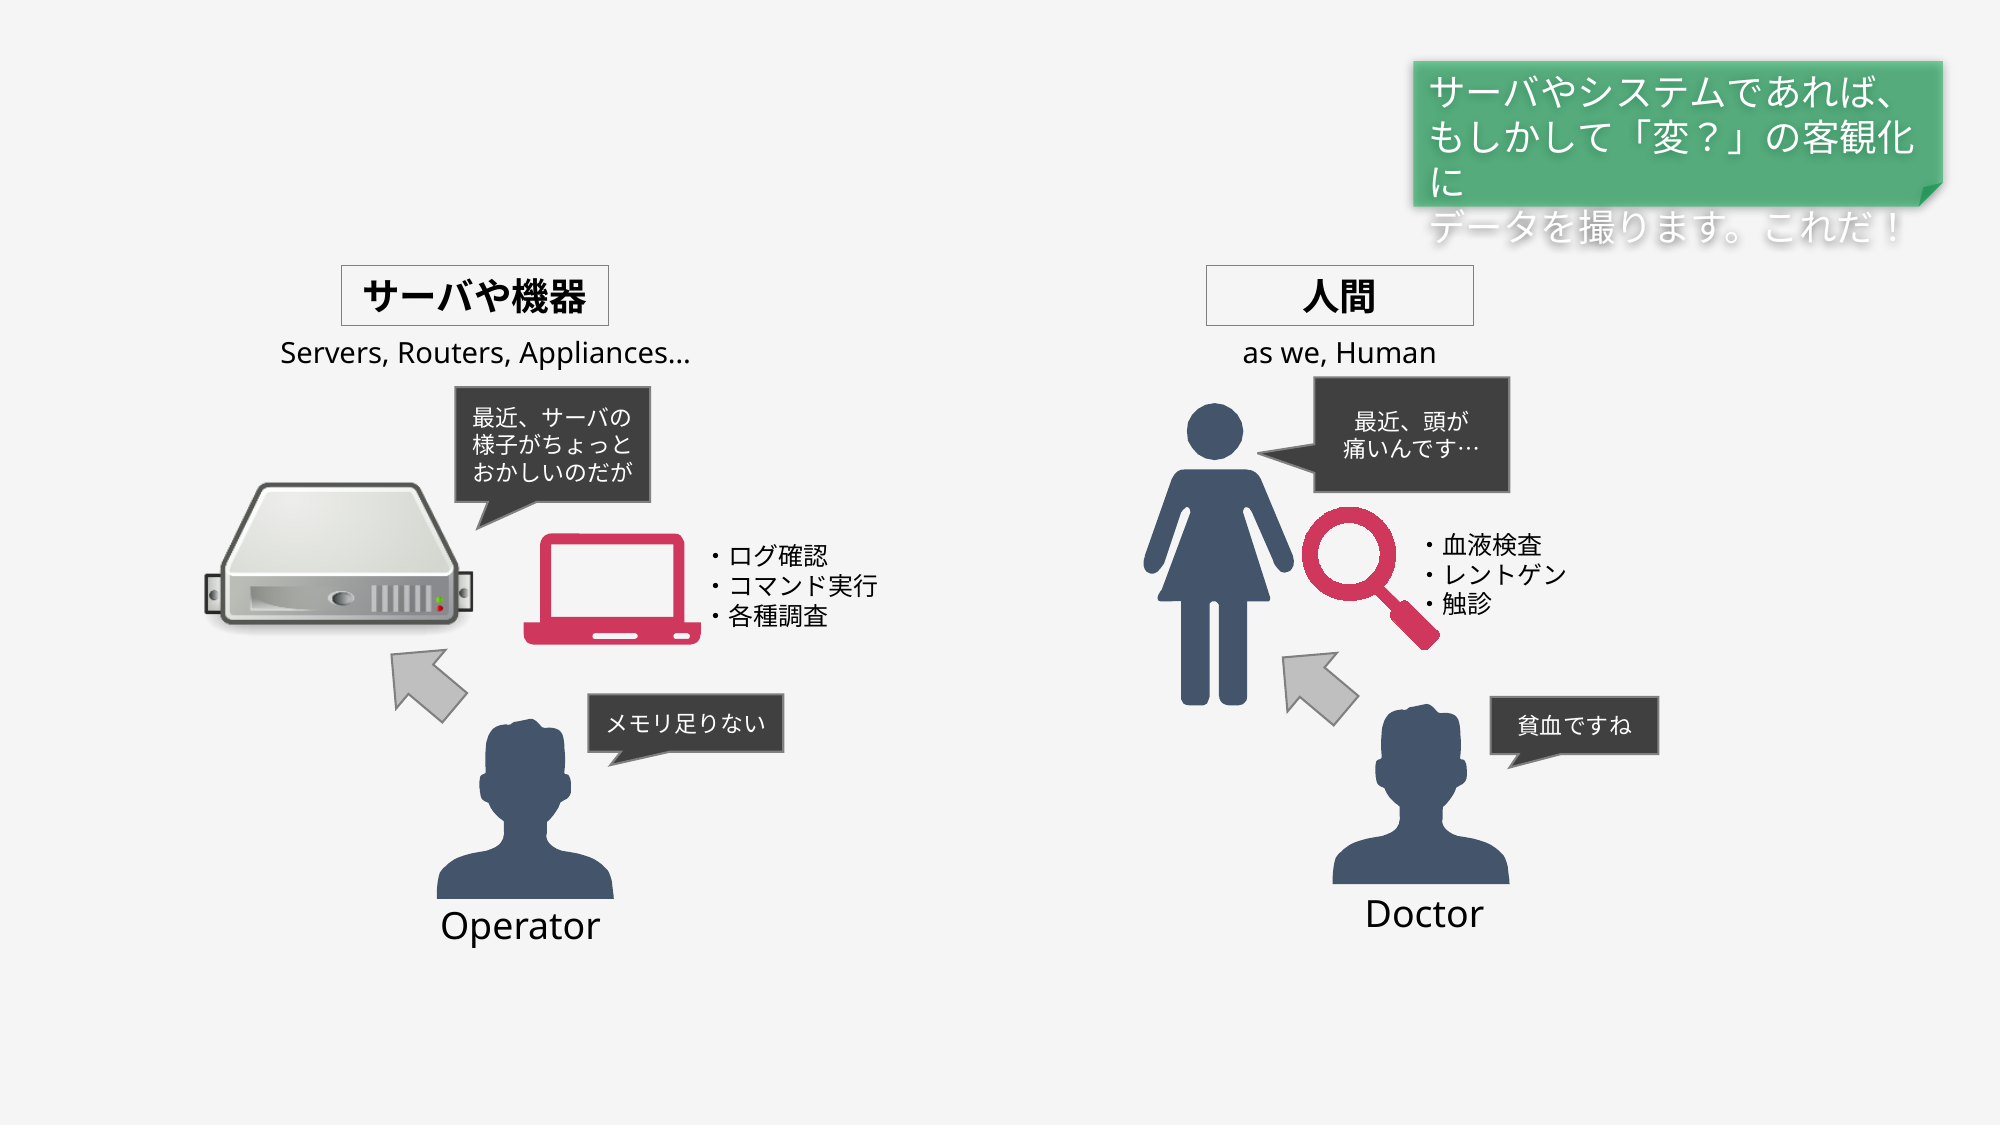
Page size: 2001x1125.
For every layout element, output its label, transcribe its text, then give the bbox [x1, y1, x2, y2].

text_box [1281, 651, 1360, 727]
text_box [1186, 403, 1244, 461]
text_box ・血液検査 ・レントゲン ・触診 [1402, 521, 1583, 627]
text_box [436, 719, 447, 724]
text_box サーバや機器 [341, 265, 609, 326]
text_box 人間 [1206, 265, 1474, 326]
text_box [436, 718, 614, 894]
text_box サーバやシステムであれば、 もしかして「変？」の客観化に データを撮ります。これだ！ [1413, 61, 1943, 207]
text_box 貧血ですね [1489, 695, 1660, 770]
picture [200, 439, 480, 719]
text_box [1143, 469, 1294, 706]
text_box [523, 533, 700, 645]
text_box 最近、頭が 痛いんです… [1257, 376, 1511, 494]
text_box [1332, 703, 1510, 885]
text_box as we, Human [1227, 326, 1452, 377]
text_box Operator [425, 894, 616, 955]
text_box Servers, Routers, Appliances… [265, 326, 707, 377]
text_box [1302, 507, 1440, 650]
text_box メモリ足りない [587, 693, 785, 767]
text_box 最近、サーバの様子がちょっとおかしいのだが [454, 386, 652, 529]
text_box ・ログ確認 ・コマンド実行 ・各種調査 [689, 533, 894, 638]
text_box Doctor [1349, 882, 1500, 943]
